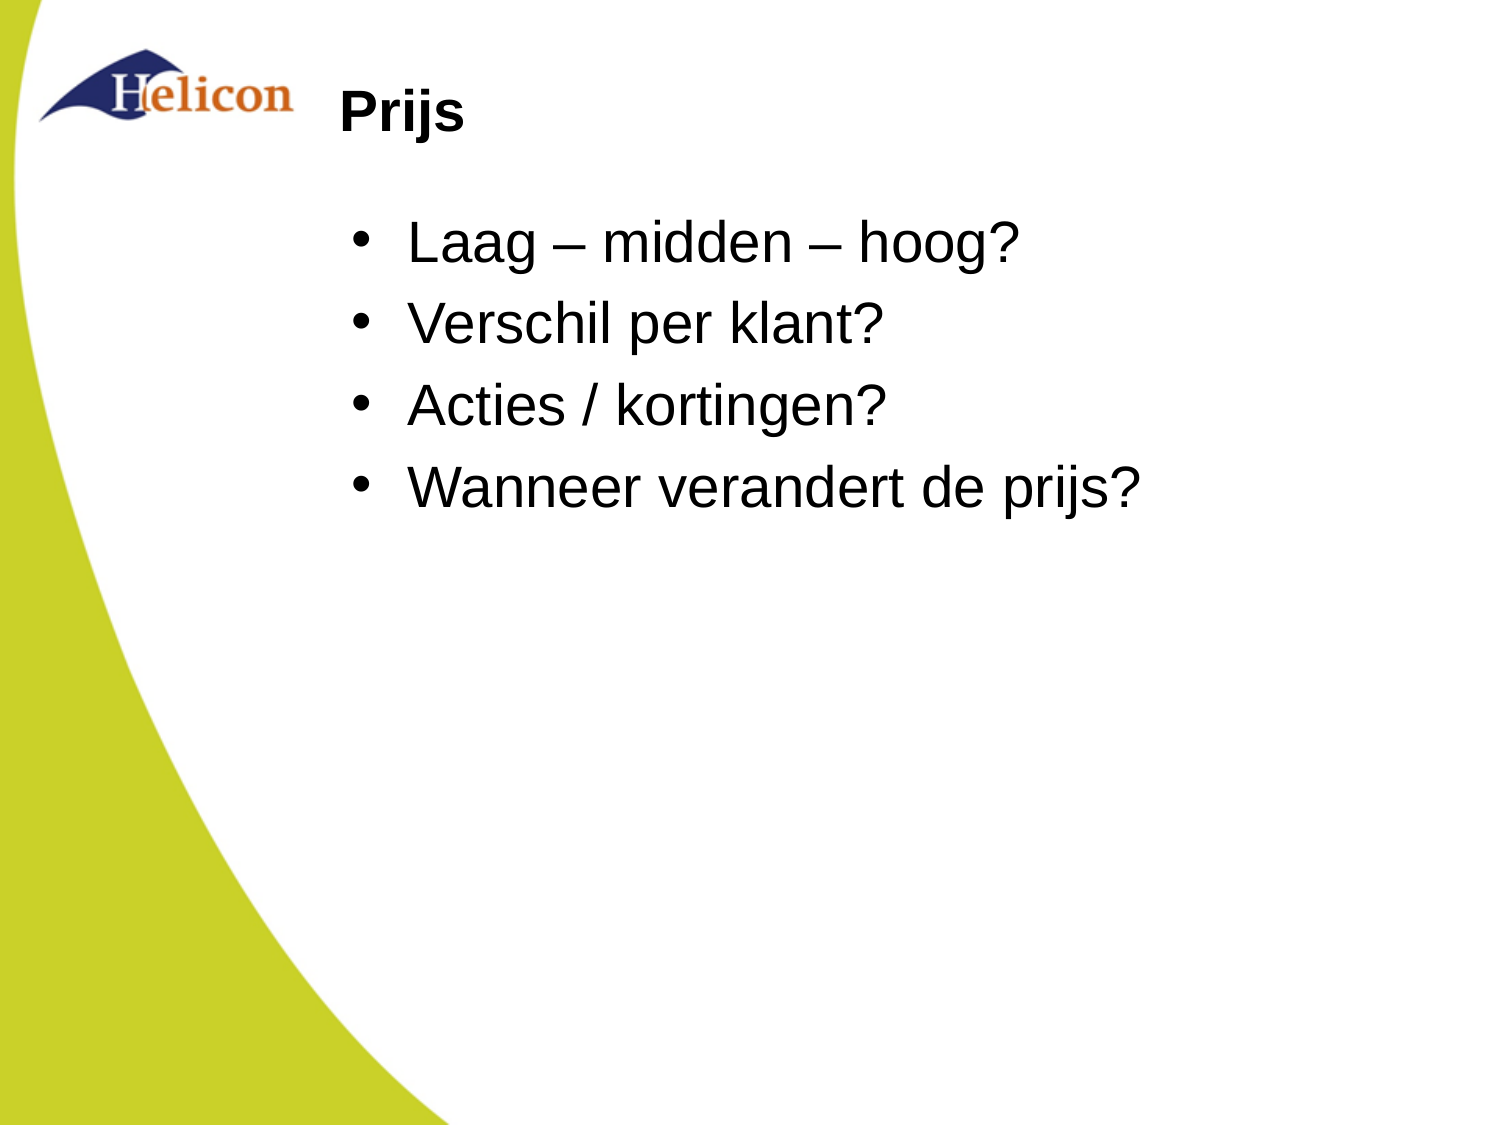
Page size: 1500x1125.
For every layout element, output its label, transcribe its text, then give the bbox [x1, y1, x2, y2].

picture [0, 0, 1500, 1125]
title Prijs [324, 54, 1415, 161]
list Laag – midden – hoog? Verschil per klant? Acties / kortingen? Wanneer verandert de prijs? [336, 196, 1425, 1005]
